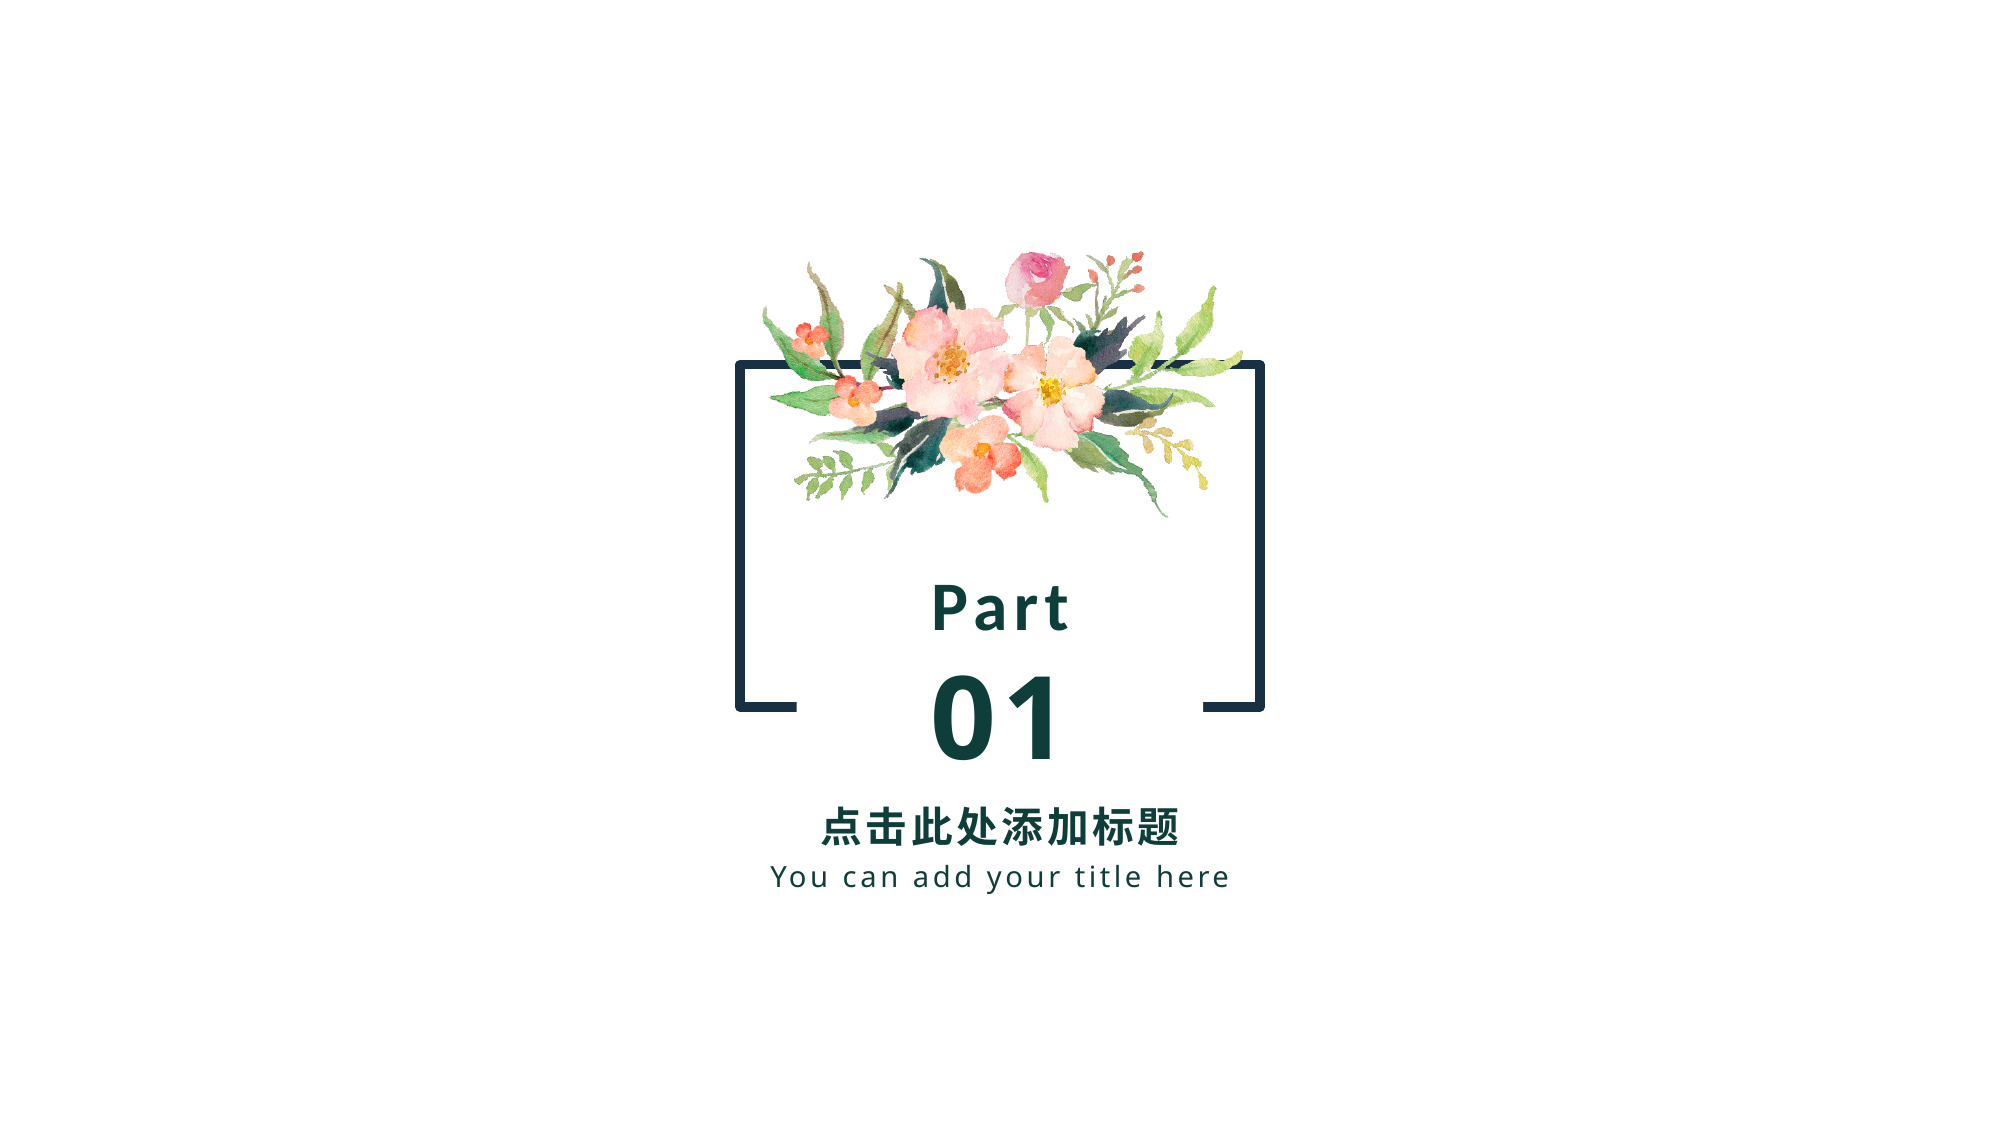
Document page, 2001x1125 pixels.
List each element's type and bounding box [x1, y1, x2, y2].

text_box [740, 245, 1260, 879]
